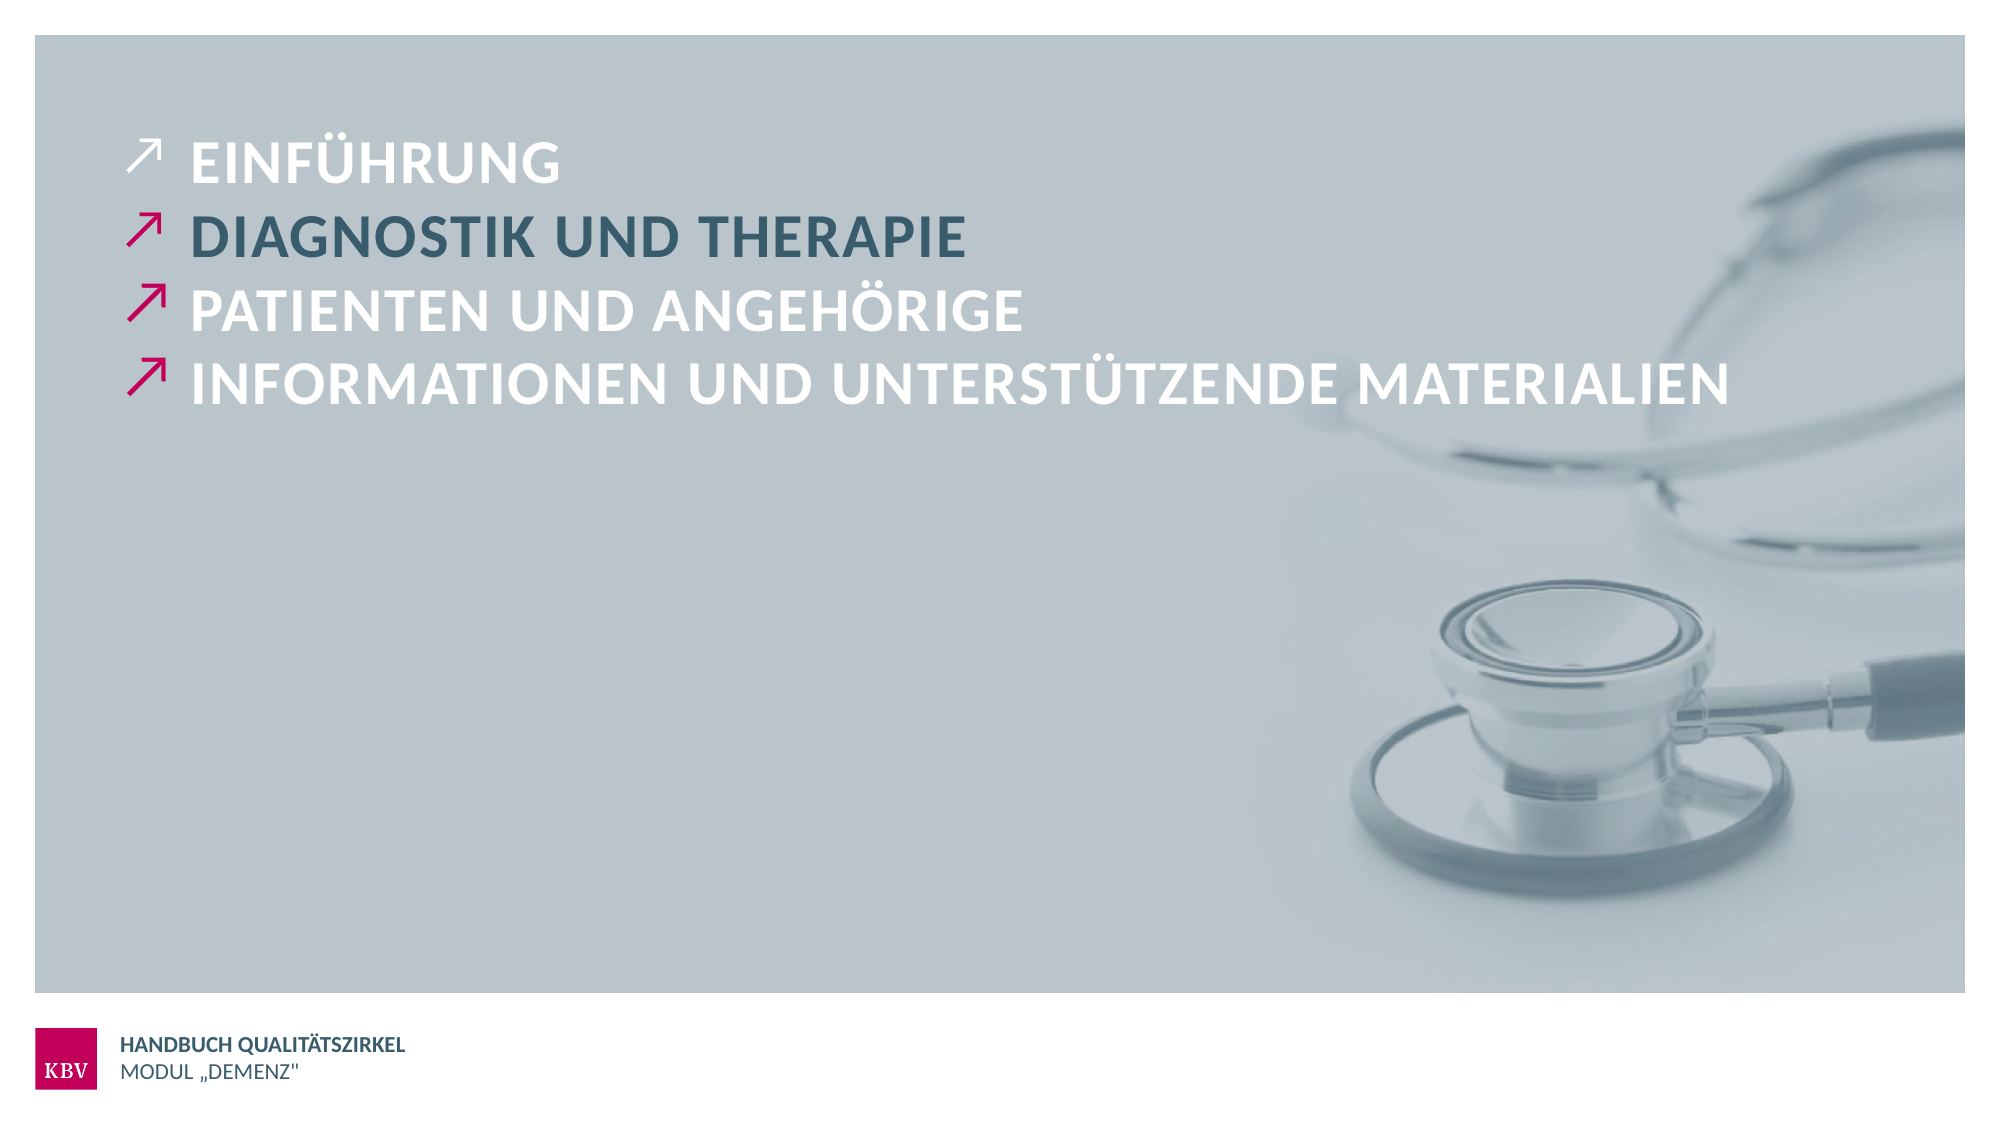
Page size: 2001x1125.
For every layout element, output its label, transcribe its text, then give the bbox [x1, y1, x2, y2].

footer Handbuch Qualitätszirkel [120, 1030, 1668, 1057]
slide_number Modul „Demenz" [120, 1057, 1668, 1084]
subtitle Einführung Diagnostik und Therapie Patienten und Angehörige Informationen und Unterstützende Materialien [120, 129, 1880, 945]
picture [35, 35, 1965, 993]
